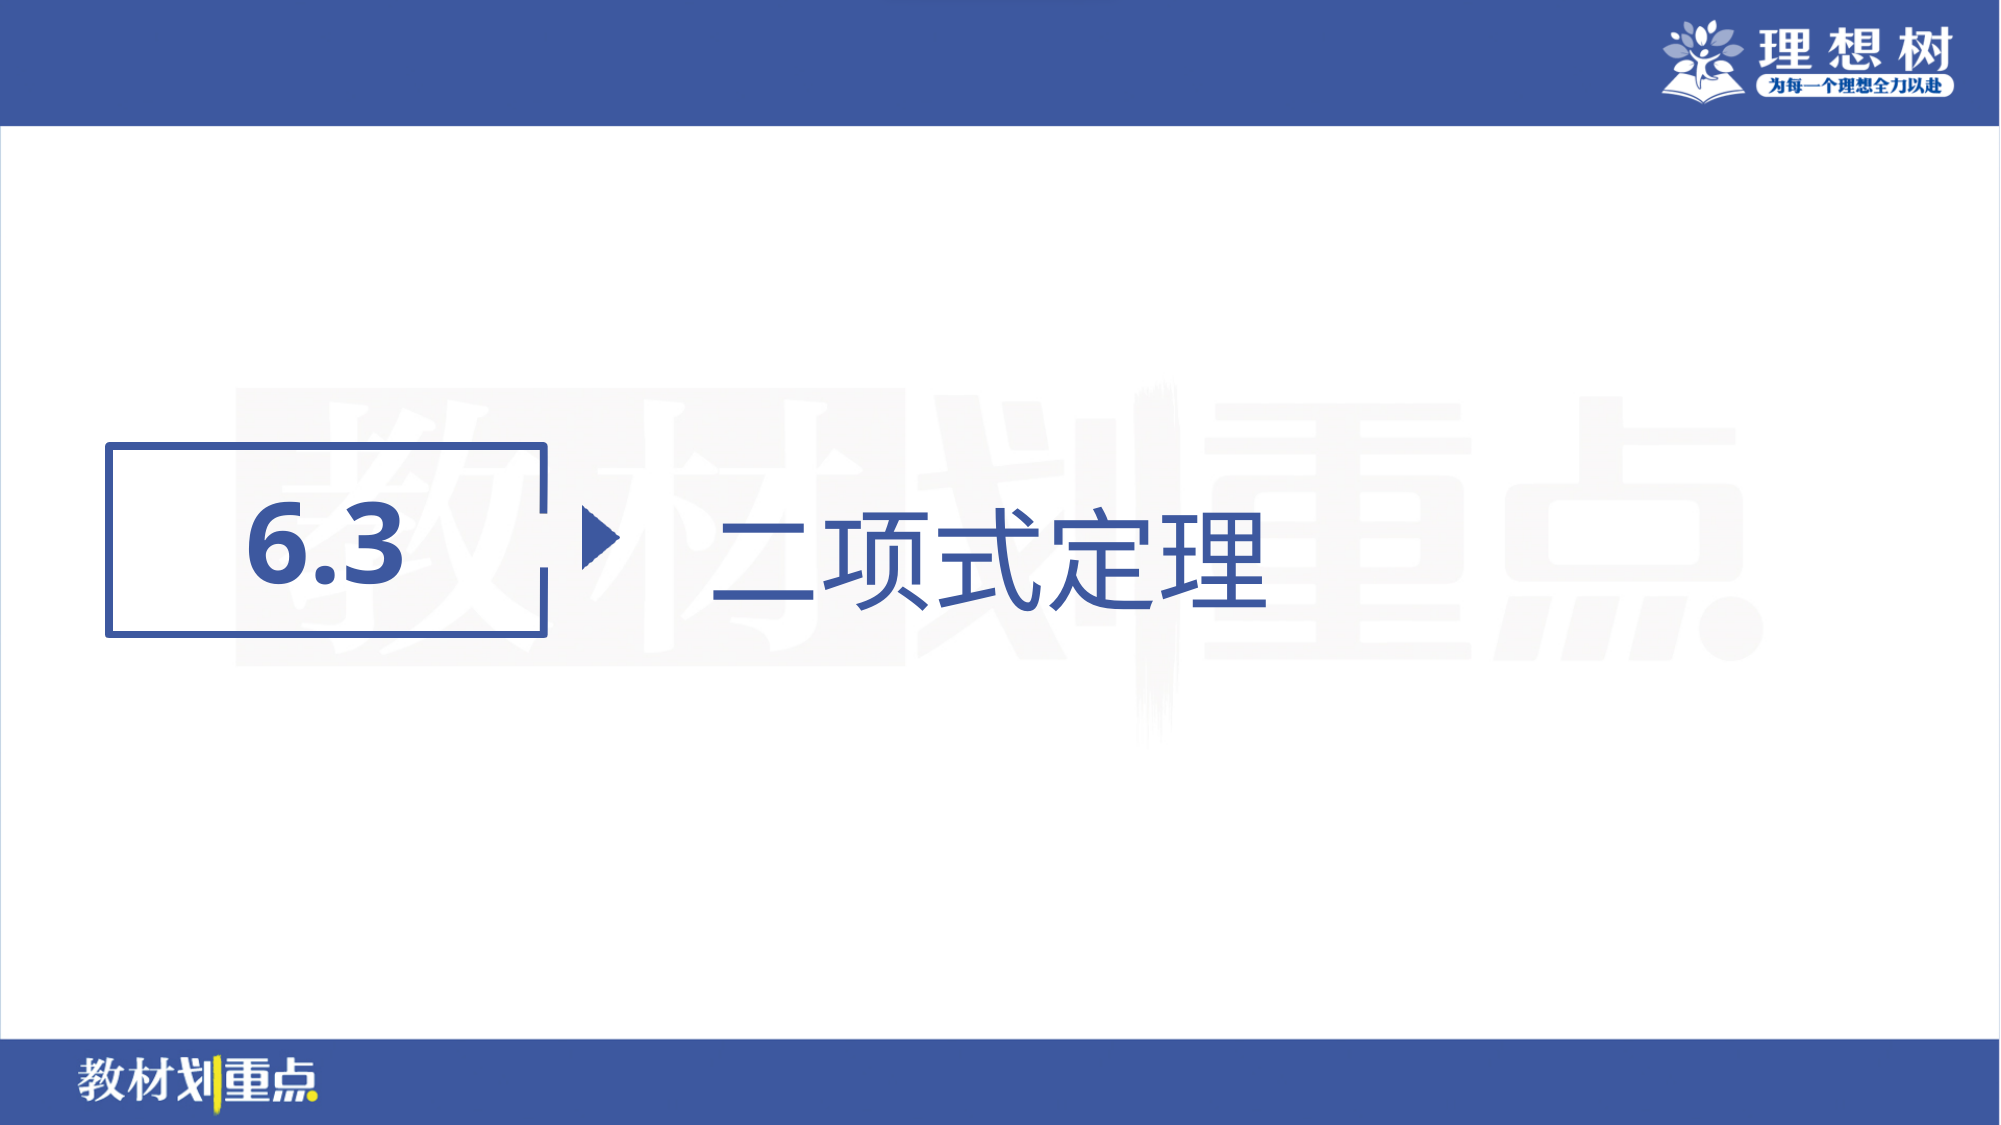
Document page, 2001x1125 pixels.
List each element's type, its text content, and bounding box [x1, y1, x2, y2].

text_box 二项式定理 [708, 424, 1967, 635]
picture [0, 0, 2000, 1125]
